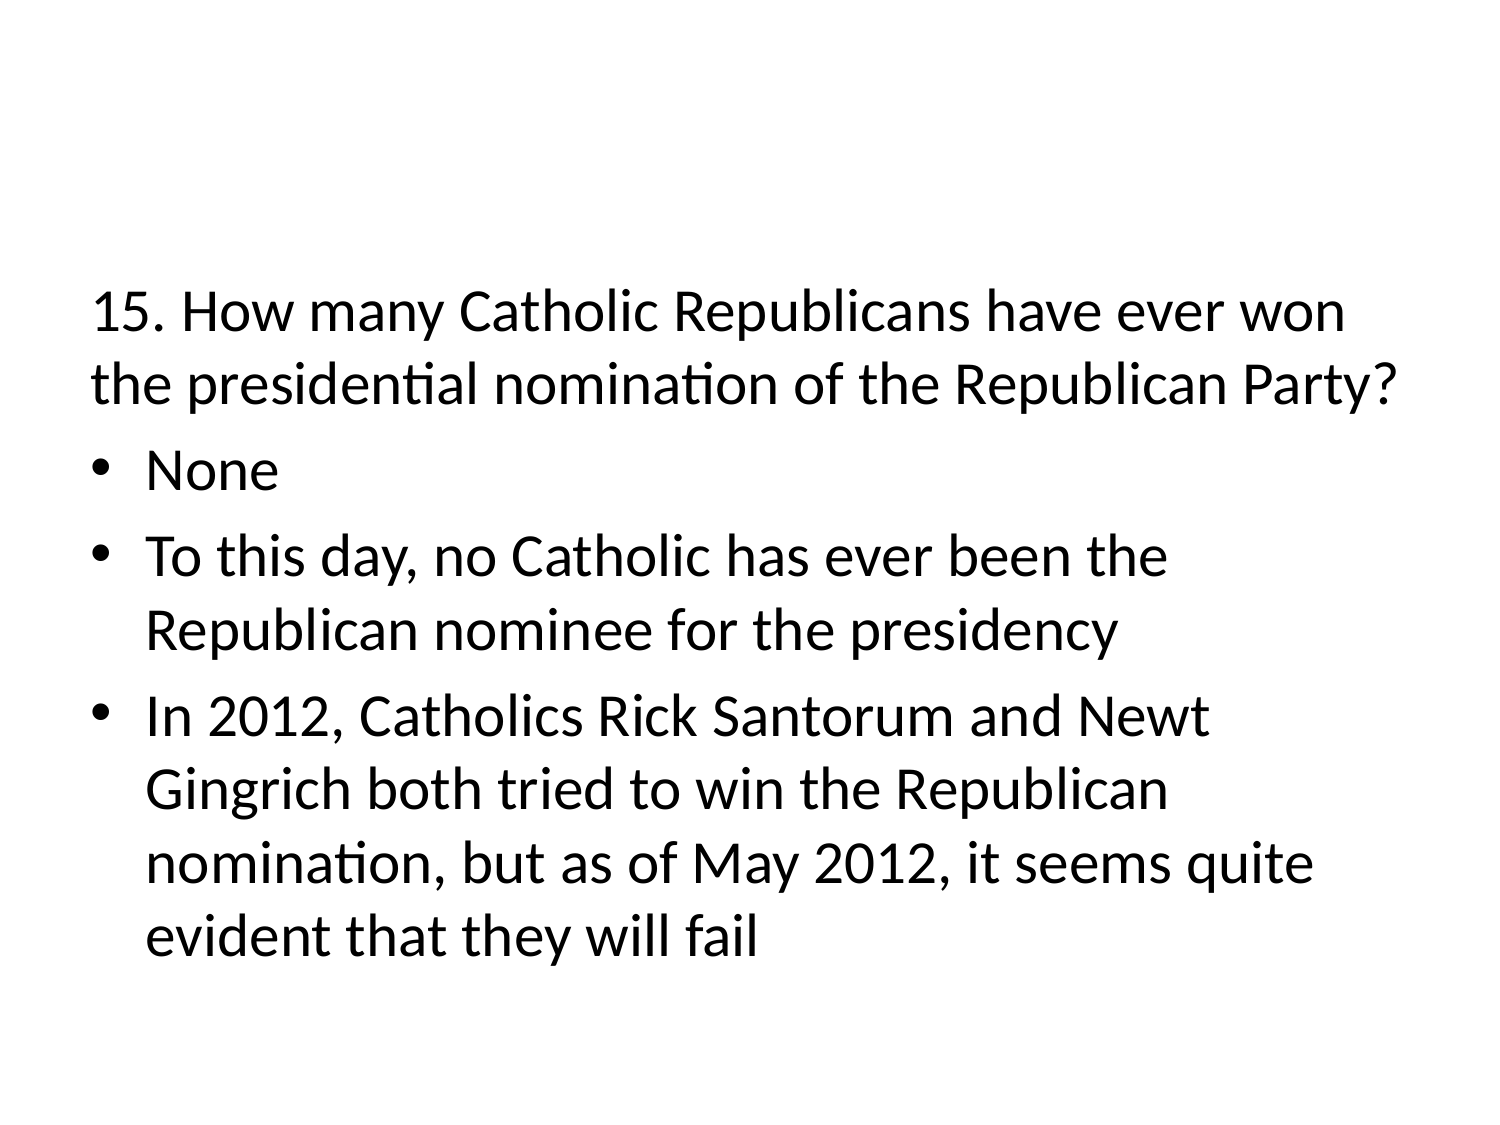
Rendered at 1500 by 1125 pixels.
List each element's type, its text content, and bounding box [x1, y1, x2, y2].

list 15. How many Catholic Republicans have ever won the presidential nomination of the Republican Party? None To this day, no Catholic has ever been the Republican nominee for the presidency In 2012, Catholics Rick Santorum and Newt Gingrich both tried to win the Republican nomination, but as of May 2012, it seems quite evident that they will fail [75, 262, 1425, 1005]
